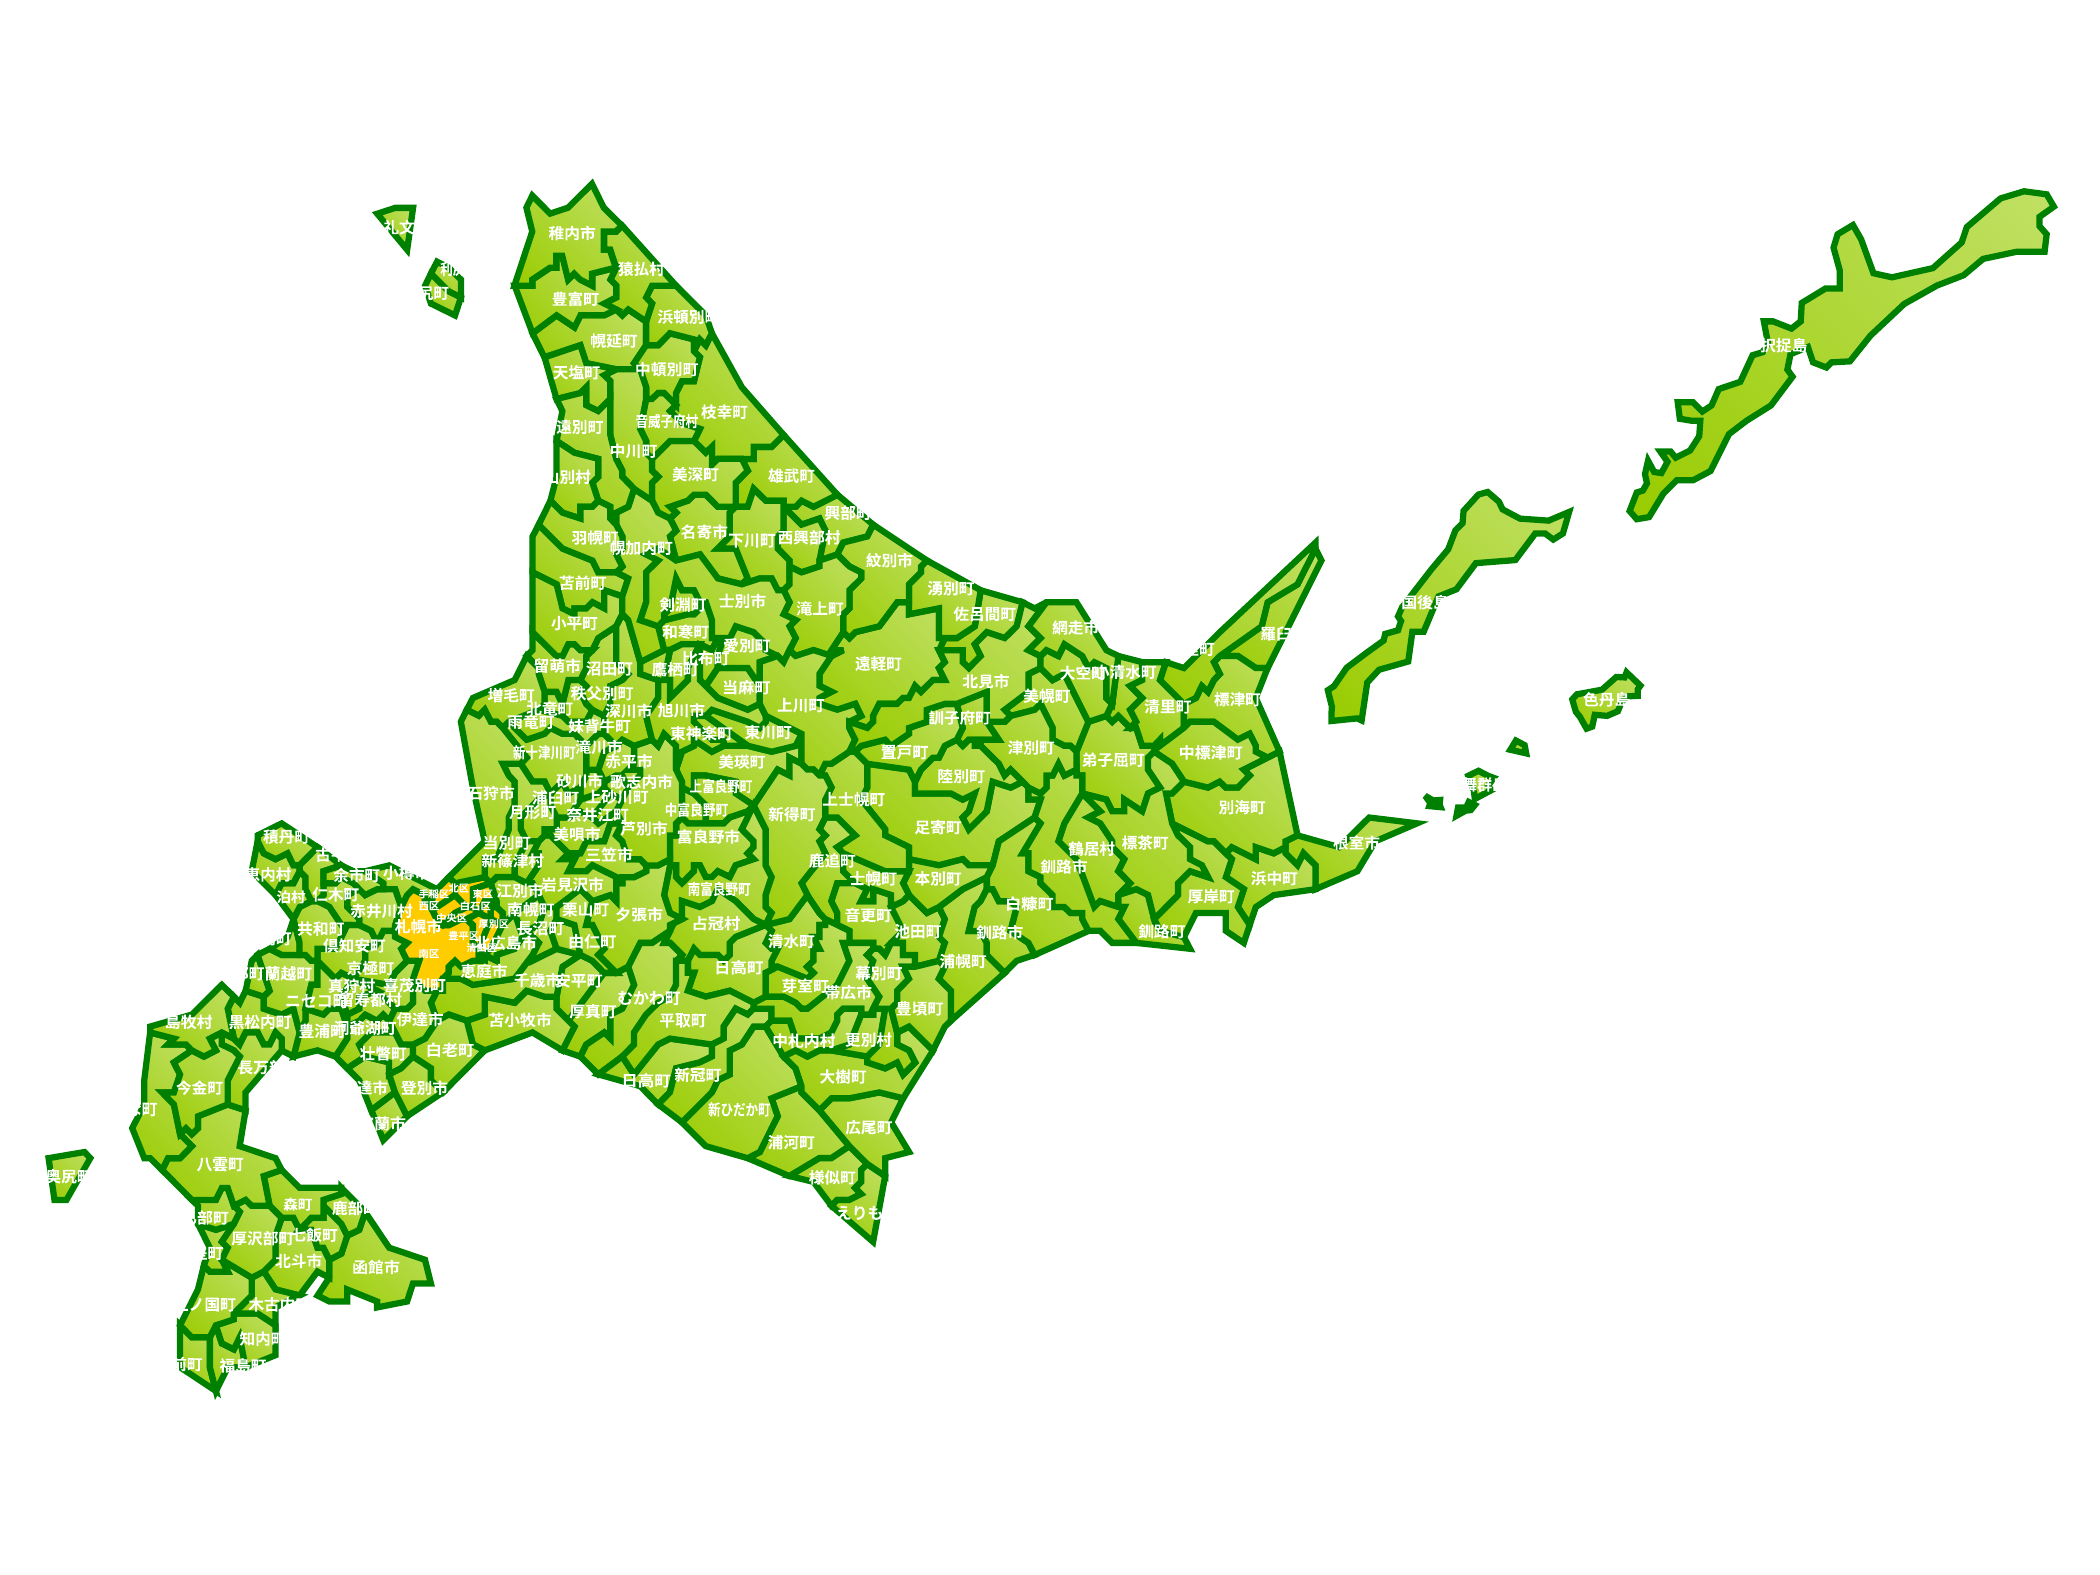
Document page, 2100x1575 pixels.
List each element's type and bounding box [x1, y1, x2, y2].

text_box [45, 183, 2055, 1392]
